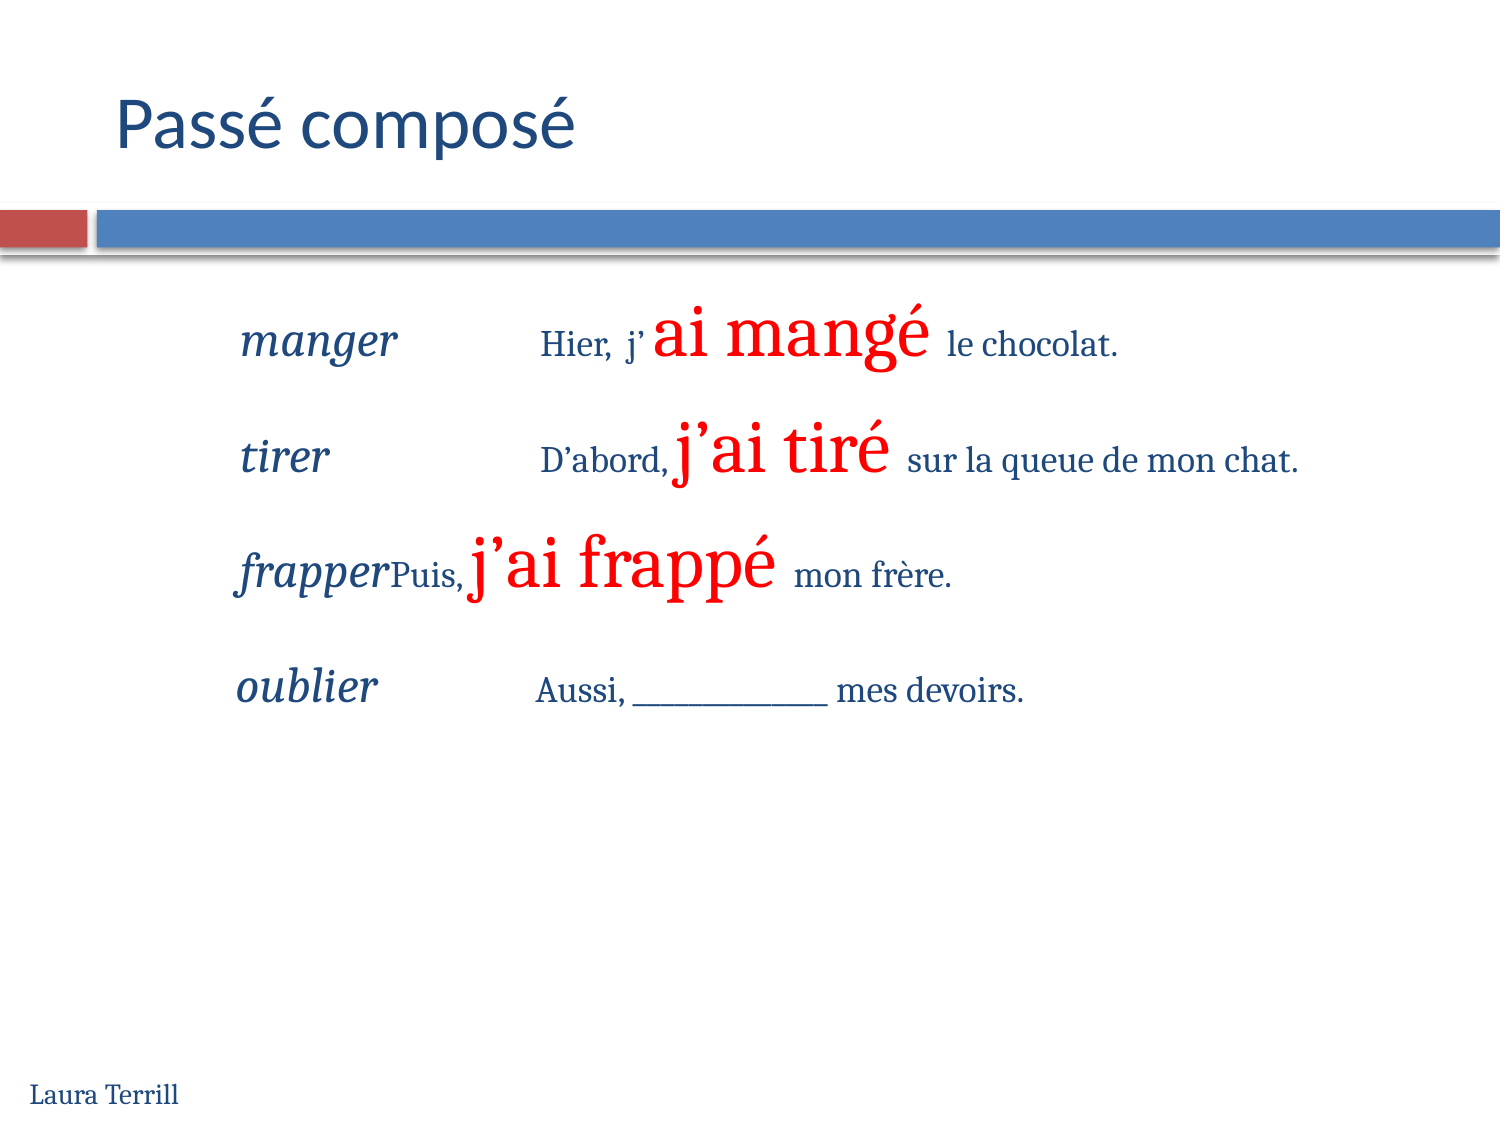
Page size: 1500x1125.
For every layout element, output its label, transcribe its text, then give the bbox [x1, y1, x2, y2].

text_box frapper Puis, j’ai frappé mon frère. [225, 504, 1463, 655]
footer Laura Terrill [14, 1063, 904, 1124]
text_box manger Hier, j’ ai mangé le chocolat. [225, 274, 1438, 389]
text_box oublier Aussi, ______________ mes devoirs. [220, 645, 1459, 766]
text_box tirer D’abord, j’ai tiré sur la queue de mon chat. [225, 389, 1463, 504]
title Passé composé [100, 37, 1438, 200]
